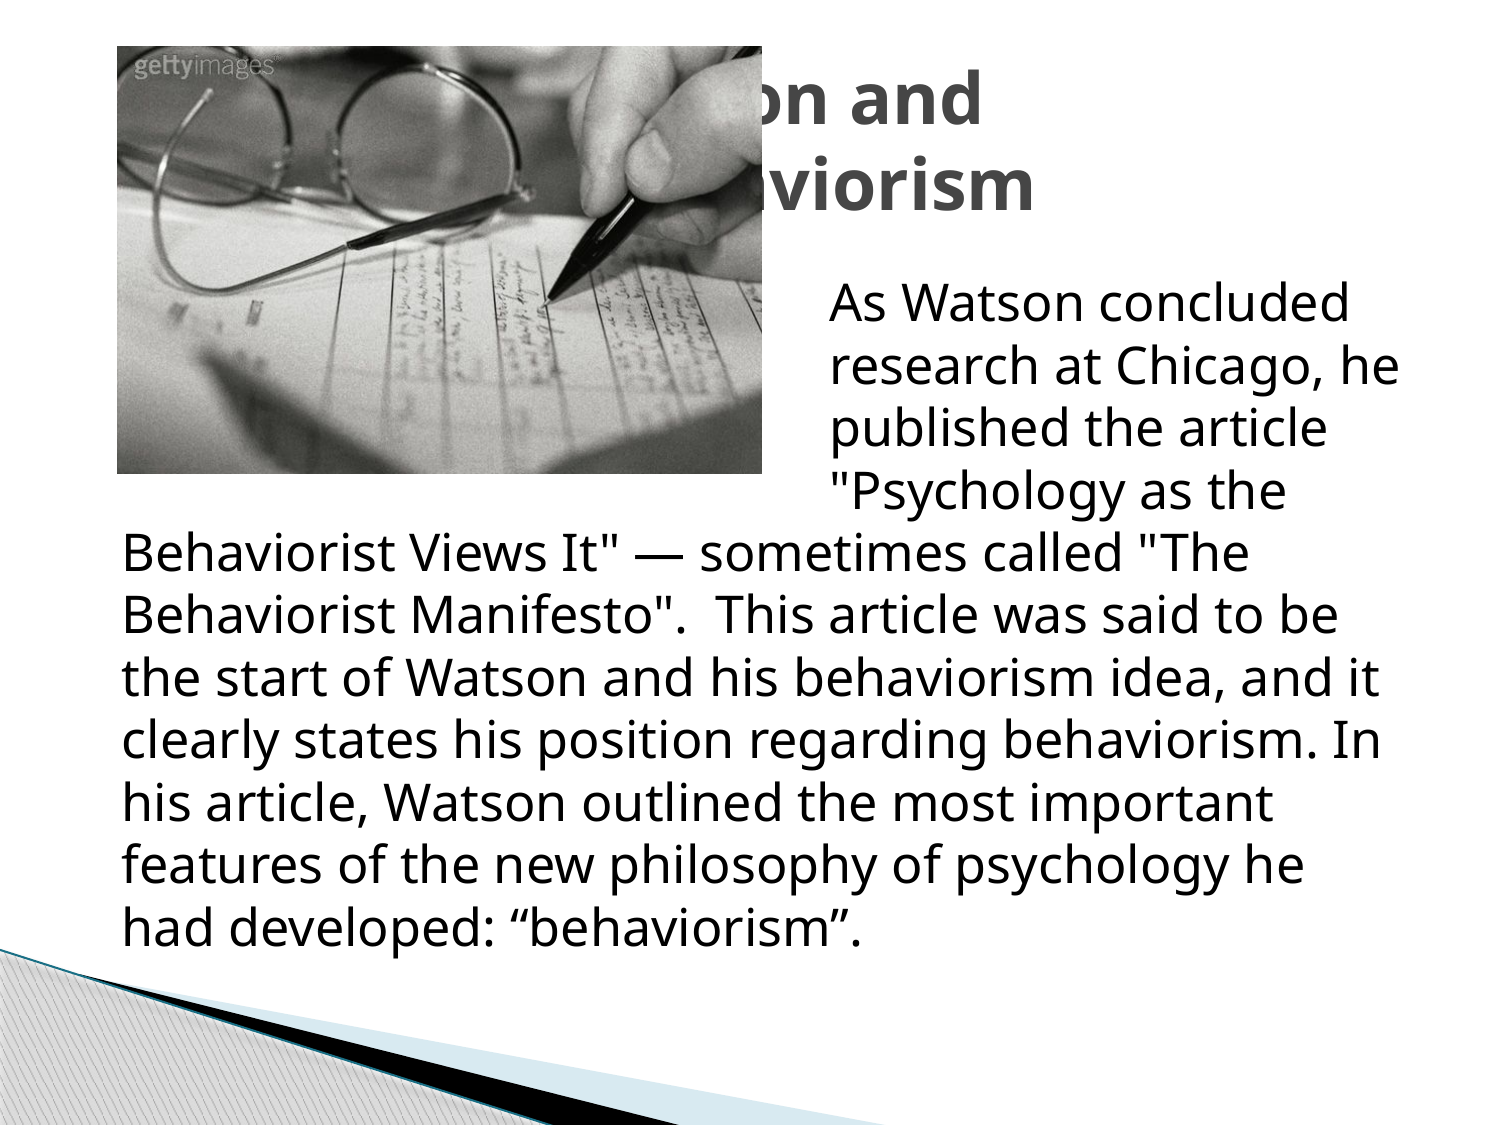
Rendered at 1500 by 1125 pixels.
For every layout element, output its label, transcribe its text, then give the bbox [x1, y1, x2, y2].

list As Watson concluded his research at Chicago, he published the article "Psychology as the Behaviorist Views It" — sometimes called "The Behaviorist Manifesto". This article was said to be the start of Watson and his behaviorism idea, and it clearly states his position regarding behaviorism. In his article, Watson outlined the most important features of the new philosophy of psychology he had developed: “behaviorism”. [46, 262, 1425, 1090]
picture [116, 46, 762, 475]
title Watson and Behaviorism [75, 45, 1425, 233]
